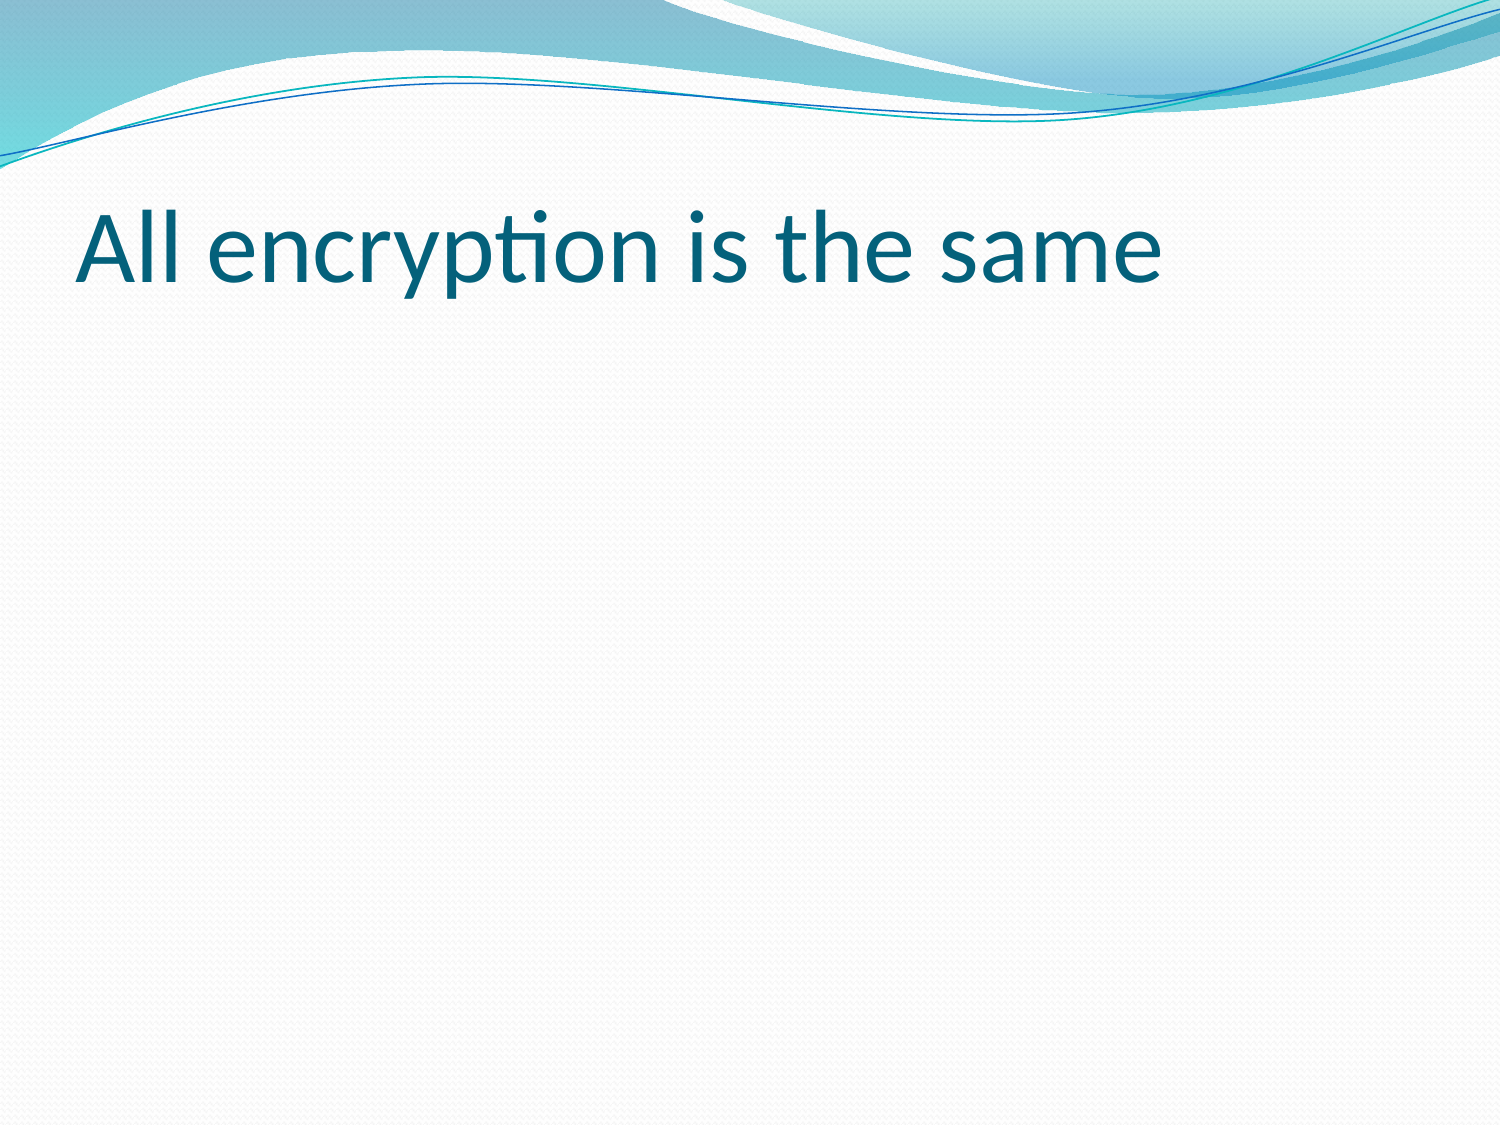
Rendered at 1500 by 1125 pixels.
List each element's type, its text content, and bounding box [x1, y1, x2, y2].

title All encryption is the same [75, 115, 1425, 303]
